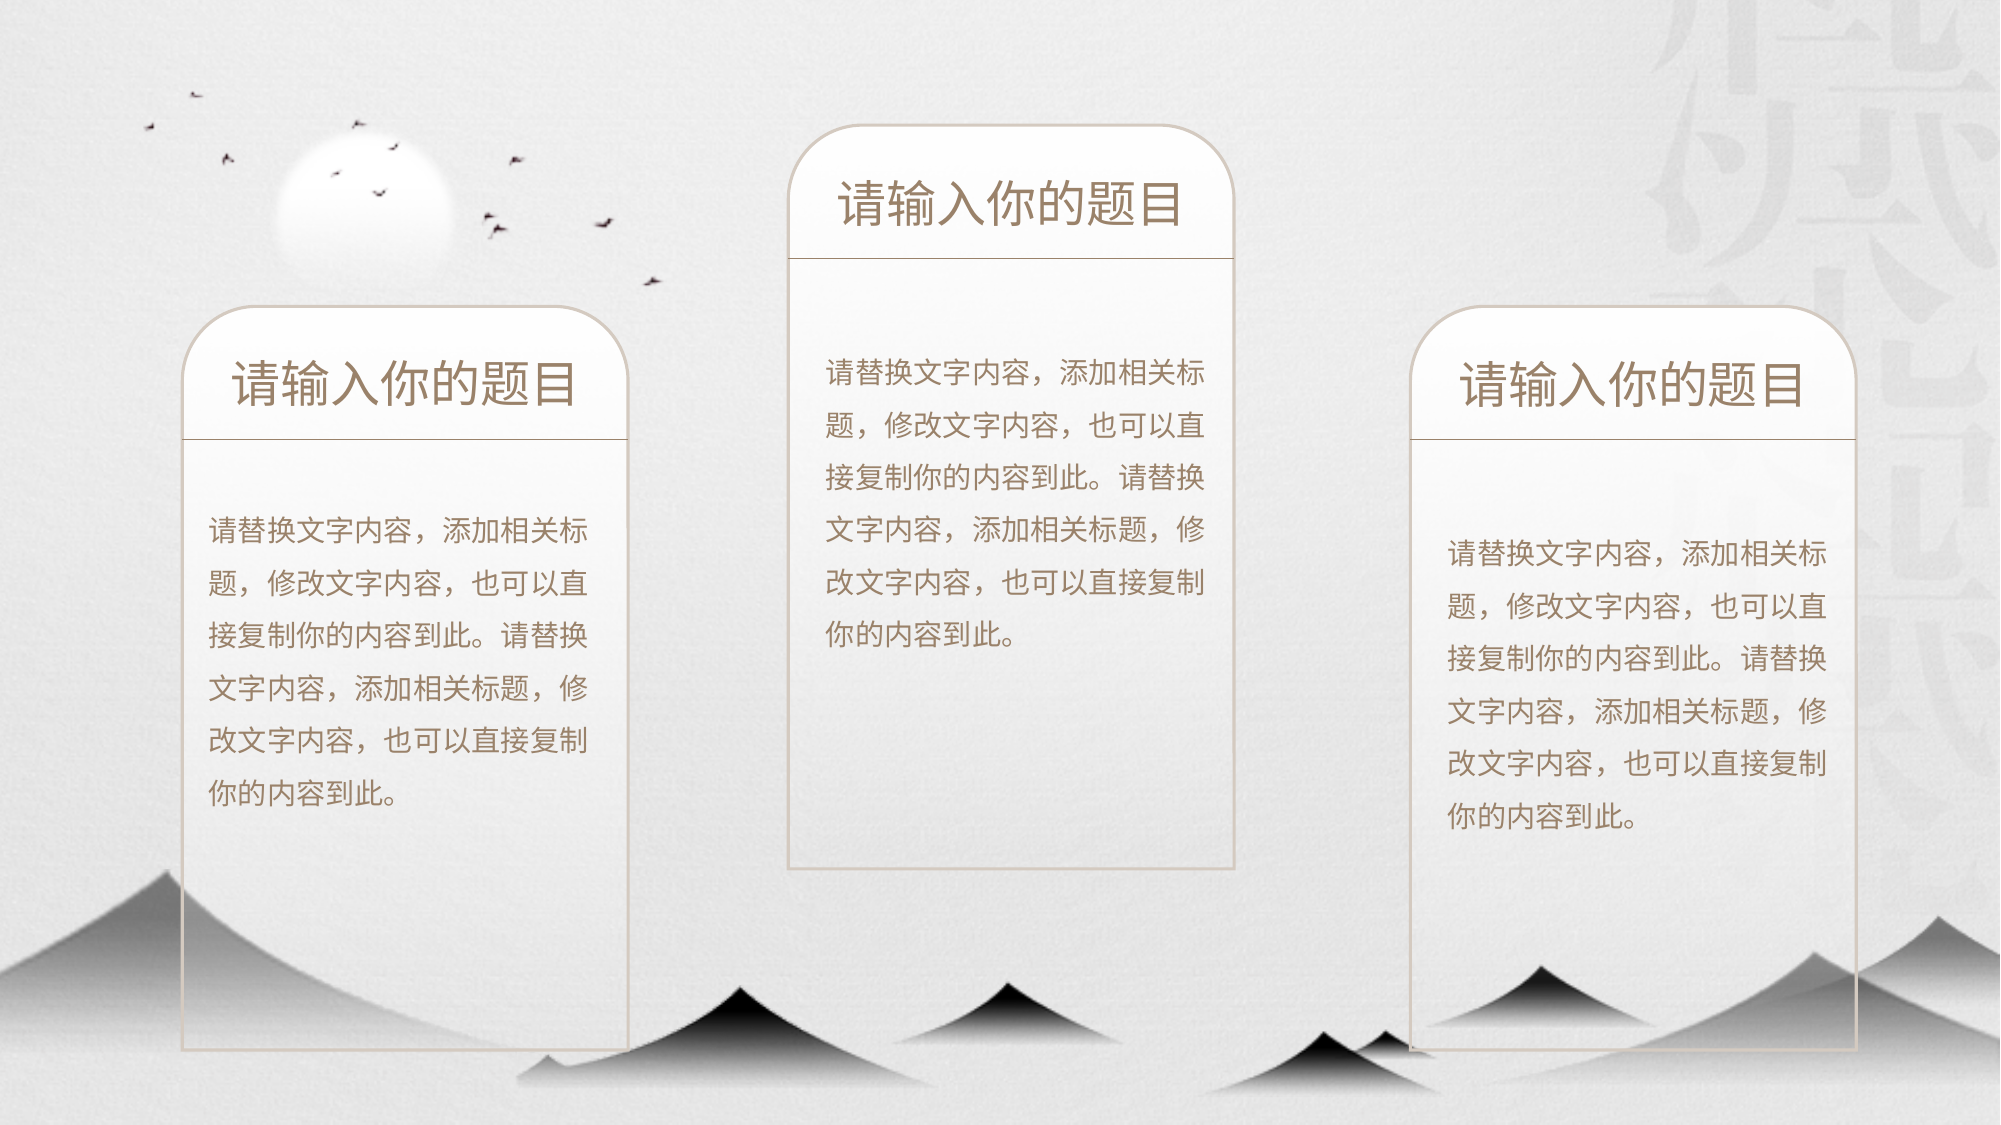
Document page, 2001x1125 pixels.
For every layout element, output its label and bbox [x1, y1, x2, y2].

text_box [1410, 306, 1857, 1051]
text_box [182, 306, 629, 1051]
text_box [788, 125, 1235, 869]
picture [0, 0, 2000, 1125]
